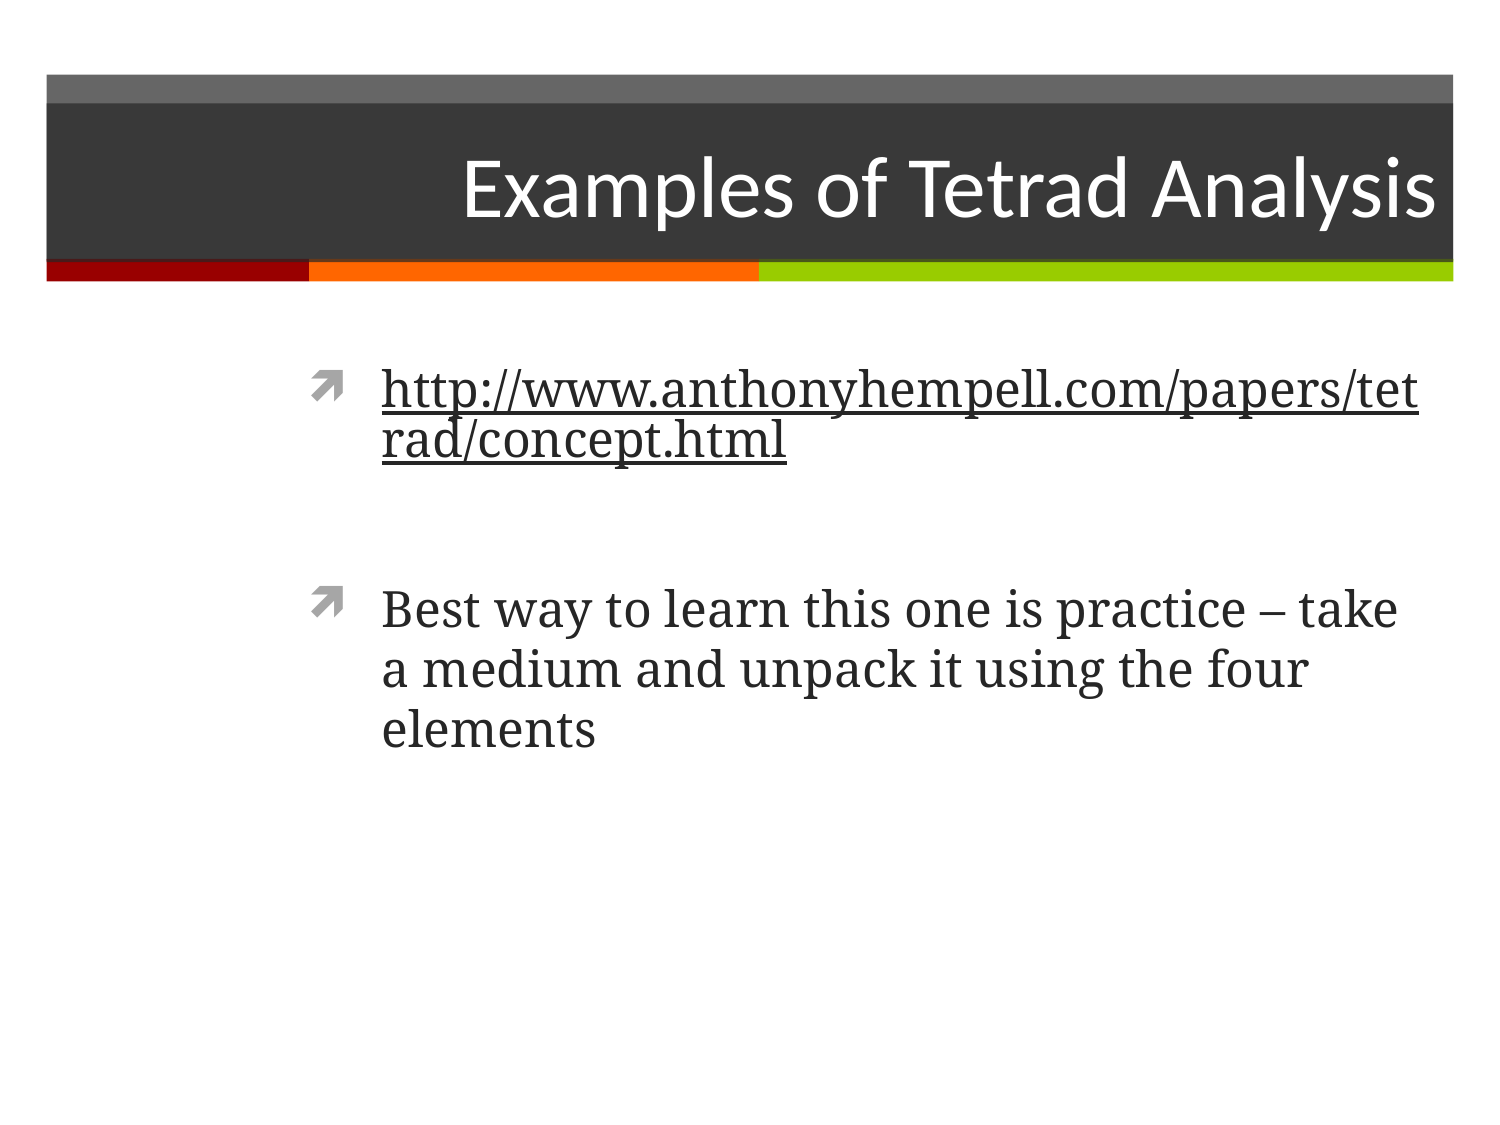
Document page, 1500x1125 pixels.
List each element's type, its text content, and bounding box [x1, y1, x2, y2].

list http://www.anthonyhempell.com/papers/tetrad/concept.html Best way to learn this one is practice – take a medium and unpack it using the four elements [292, 350, 1454, 1005]
title Examples of Tetrad Analysis [46, 103, 1454, 263]
